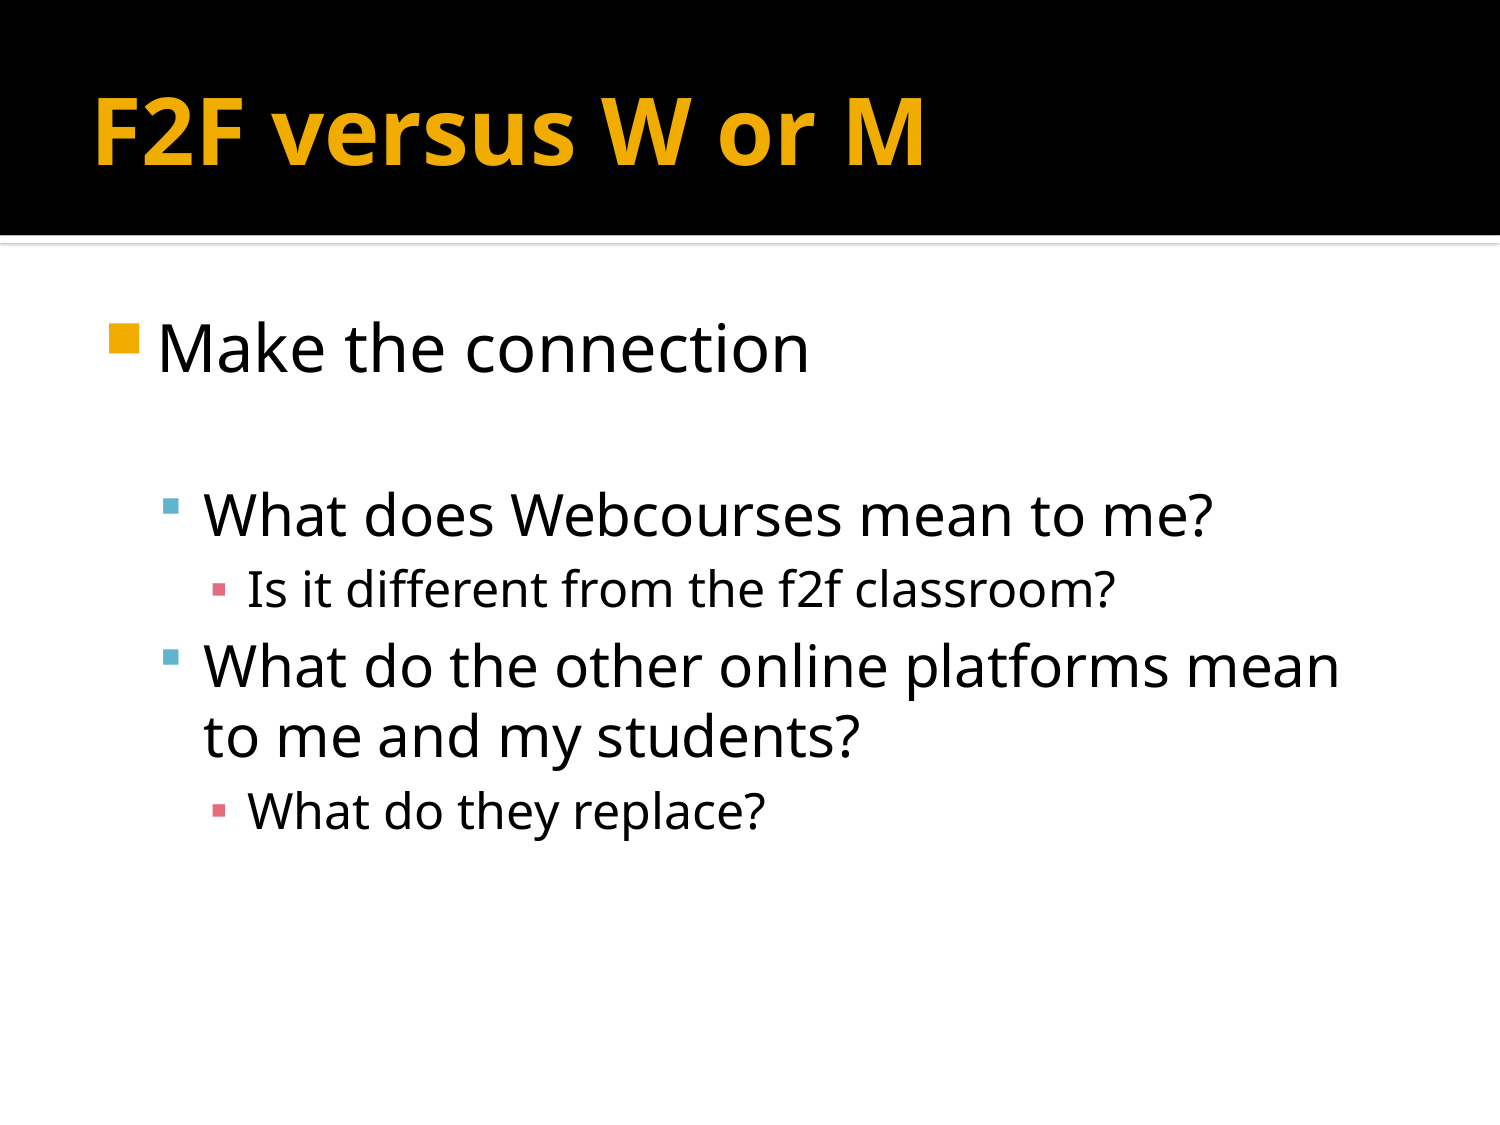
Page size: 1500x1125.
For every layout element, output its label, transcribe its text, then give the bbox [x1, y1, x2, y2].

list Make the connection What does Webcourses mean to me? Is it different from the f2f classroom? What do the other online platforms mean to me and my students? What do they replace? [75, 291, 1425, 1050]
title F2F versus W or M [75, 25, 1425, 231]
